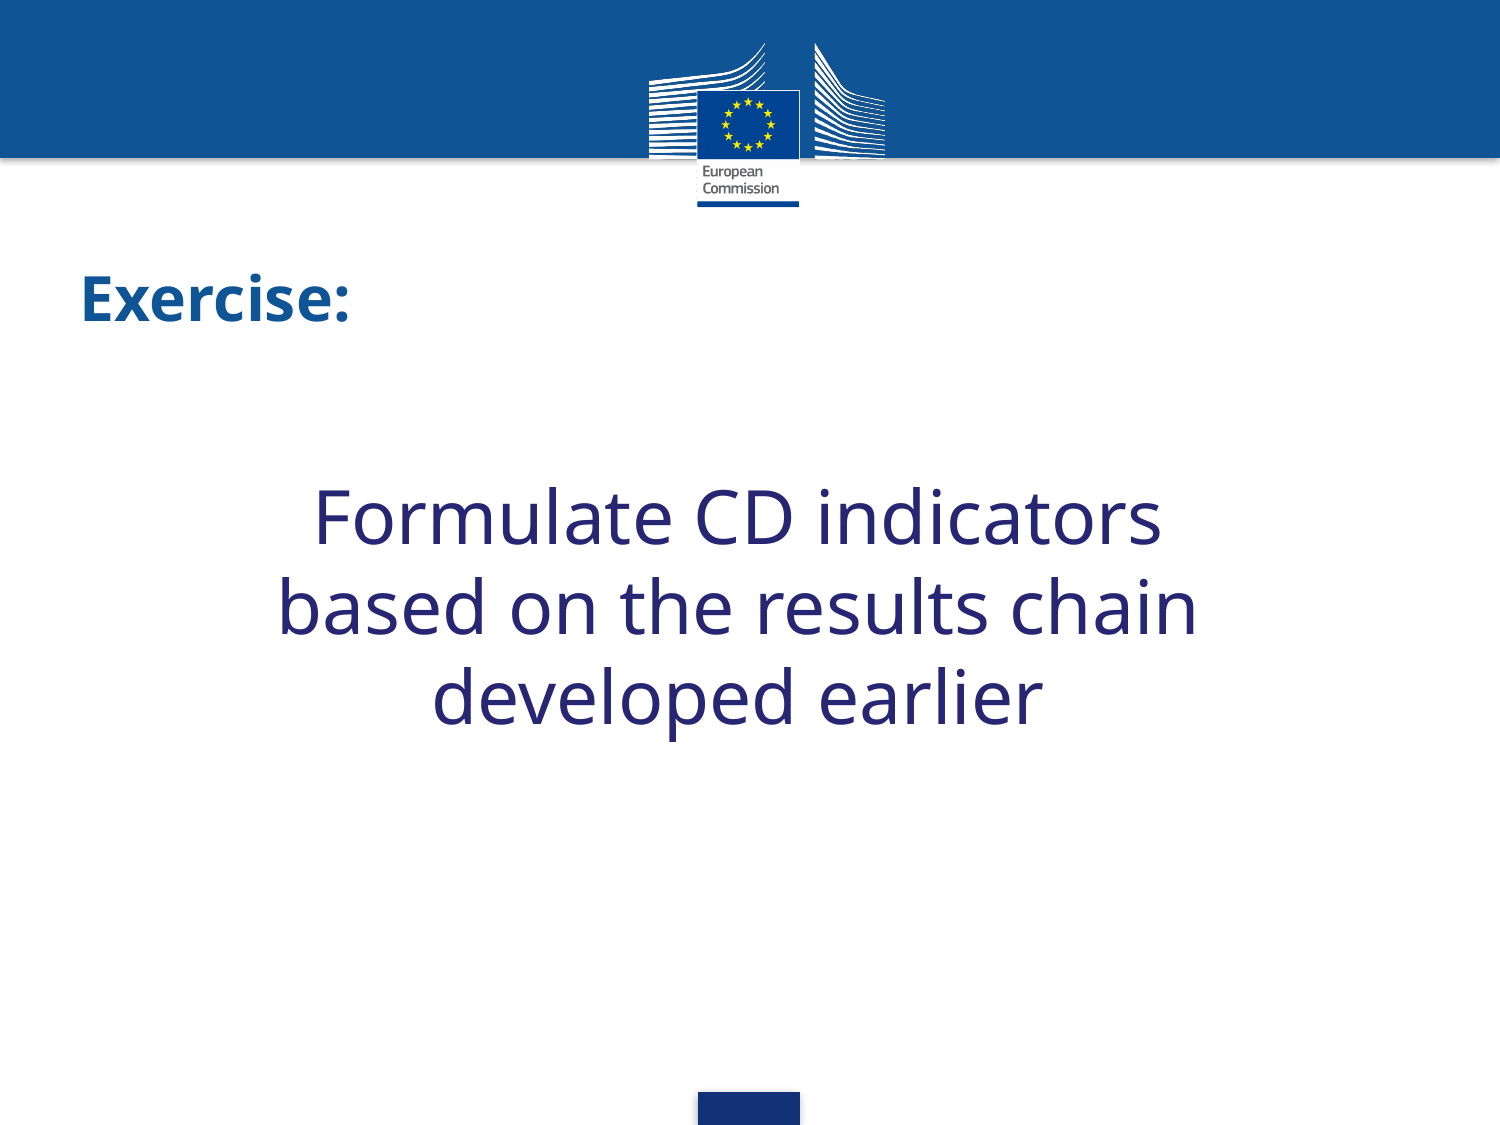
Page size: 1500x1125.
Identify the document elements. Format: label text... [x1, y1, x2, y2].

text_box Formulate CD indicators based on the results chain developed earlier [153, 461, 1323, 927]
title Exercise: [64, 219, 1415, 374]
picture [649, 42, 885, 208]
